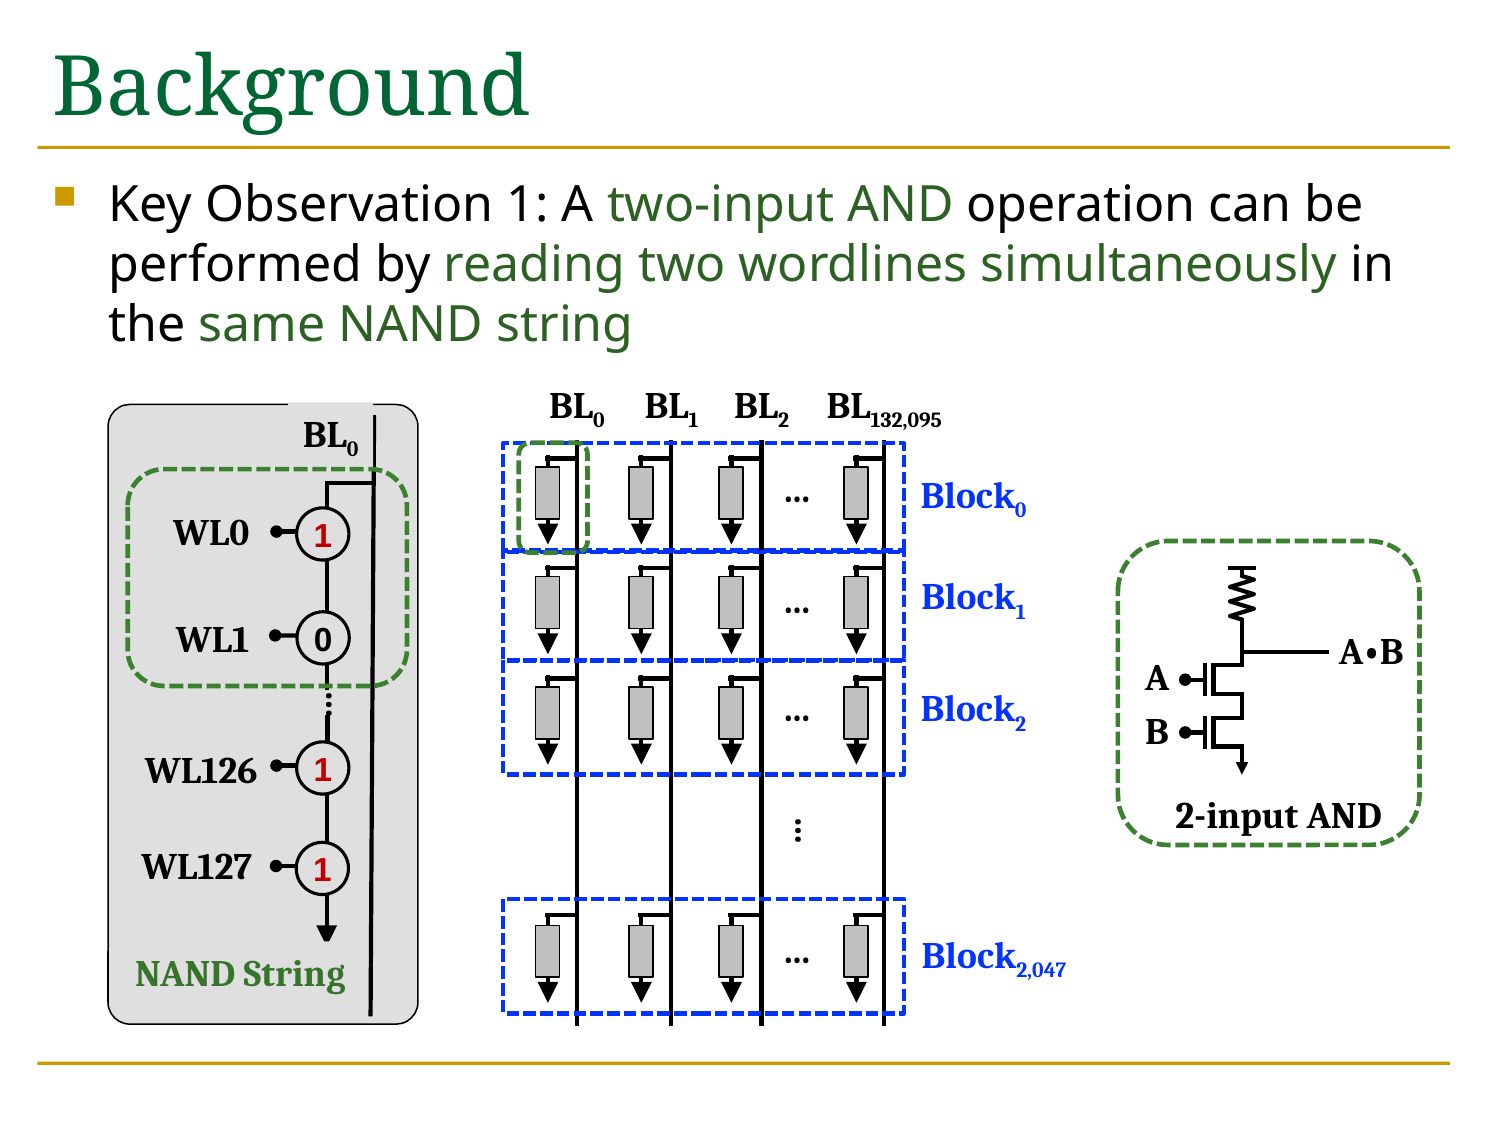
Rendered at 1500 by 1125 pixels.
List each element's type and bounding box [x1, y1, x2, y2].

text_box [1117, 540, 1420, 867]
title [37, 24, 1450, 163]
list [37, 163, 1450, 1016]
text_box [503, 379, 1080, 1025]
text_box [107, 404, 419, 1025]
